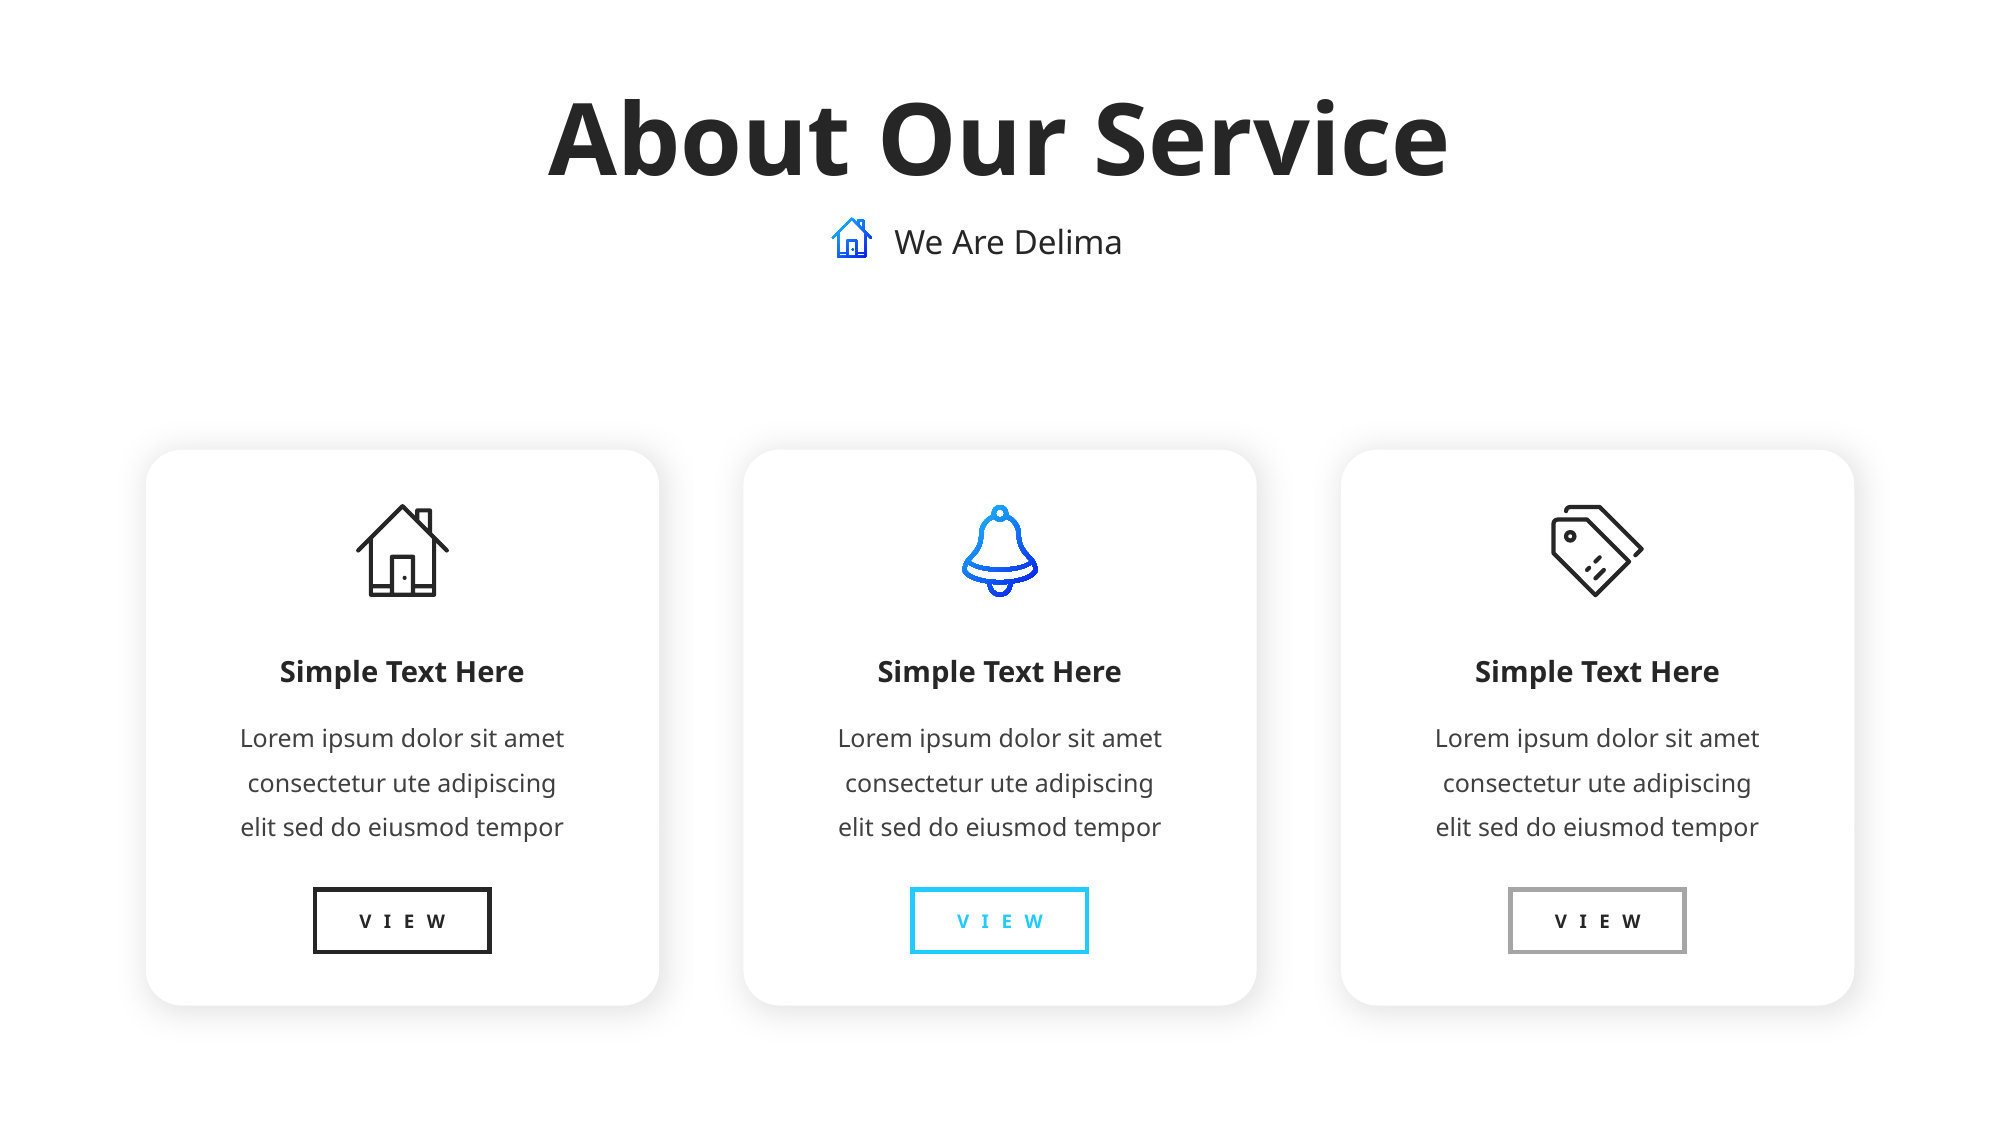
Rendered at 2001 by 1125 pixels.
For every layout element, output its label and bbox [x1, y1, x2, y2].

text_box [1339, 448, 1856, 1007]
text_box [212, 504, 593, 953]
text_box [144, 448, 661, 1007]
text_box [1407, 504, 1788, 953]
text_box [809, 505, 1191, 953]
text_box [425, 68, 1575, 270]
text_box [742, 448, 1258, 1007]
